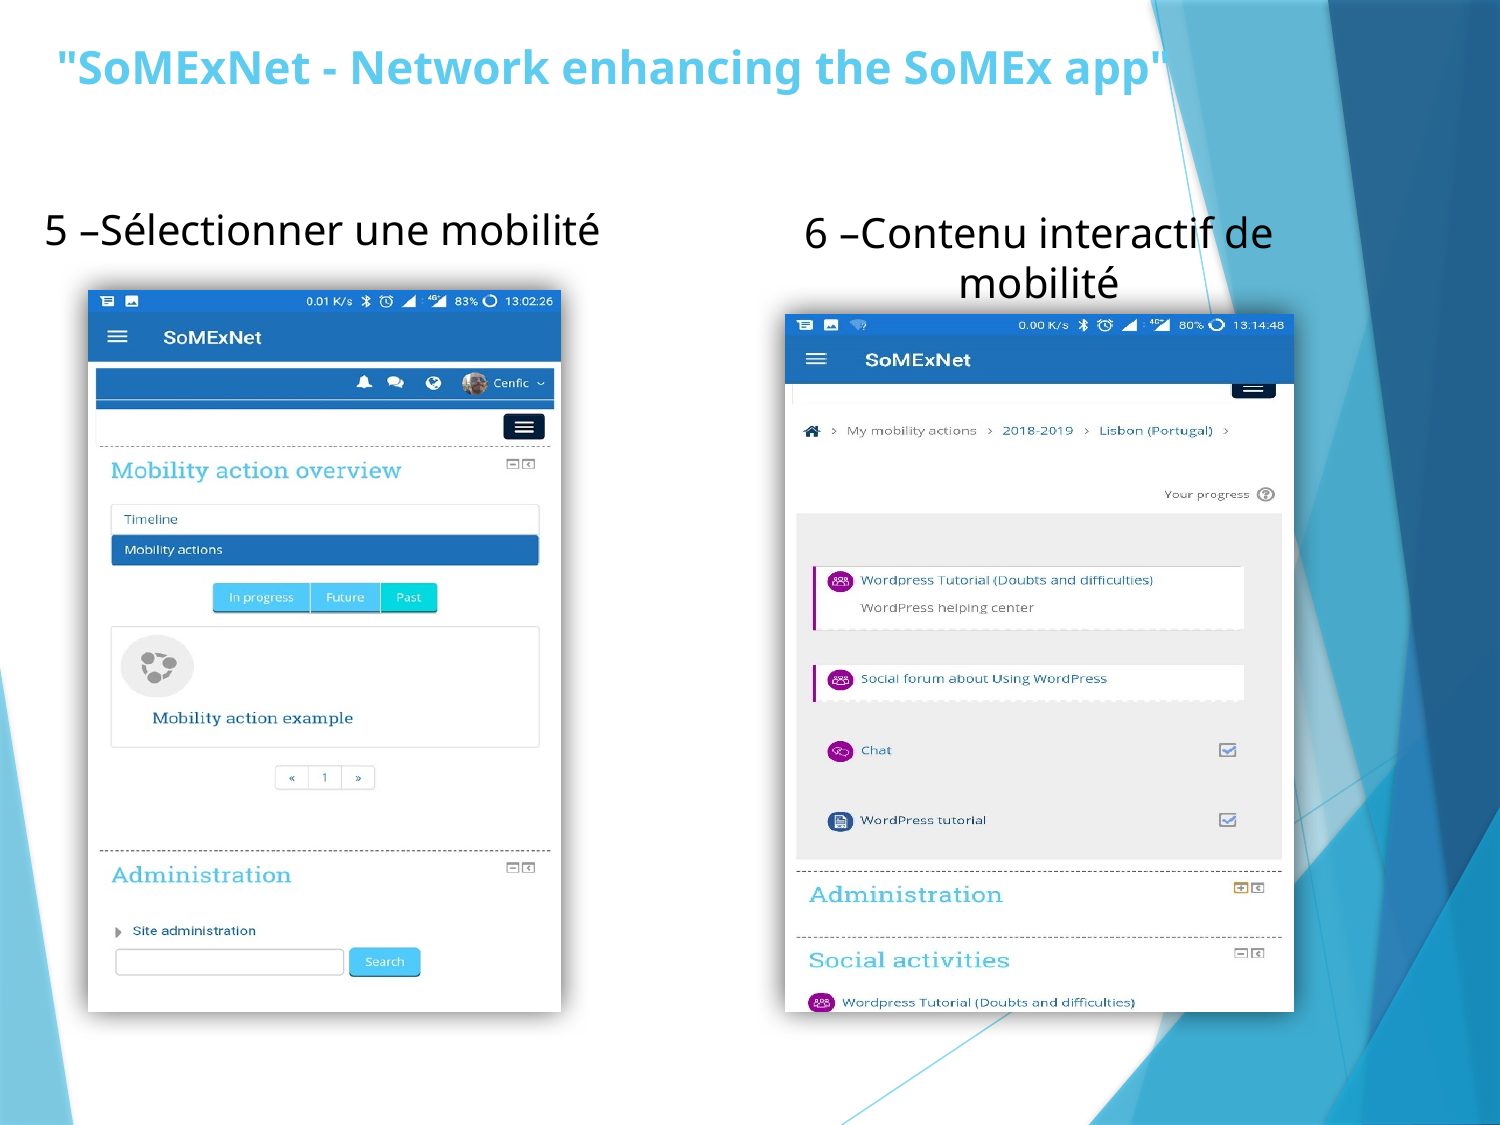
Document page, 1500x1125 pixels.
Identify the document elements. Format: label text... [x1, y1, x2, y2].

text_box 5 –Sélectionner une mobilité [29, 196, 617, 262]
text_box 6 –Contenu interactif de mobilité [726, 199, 1353, 315]
picture [784, 313, 1294, 1012]
title "SoMExNet - Network enhancing the SoMEx app" [41, 30, 1415, 114]
picture [87, 290, 562, 1012]
